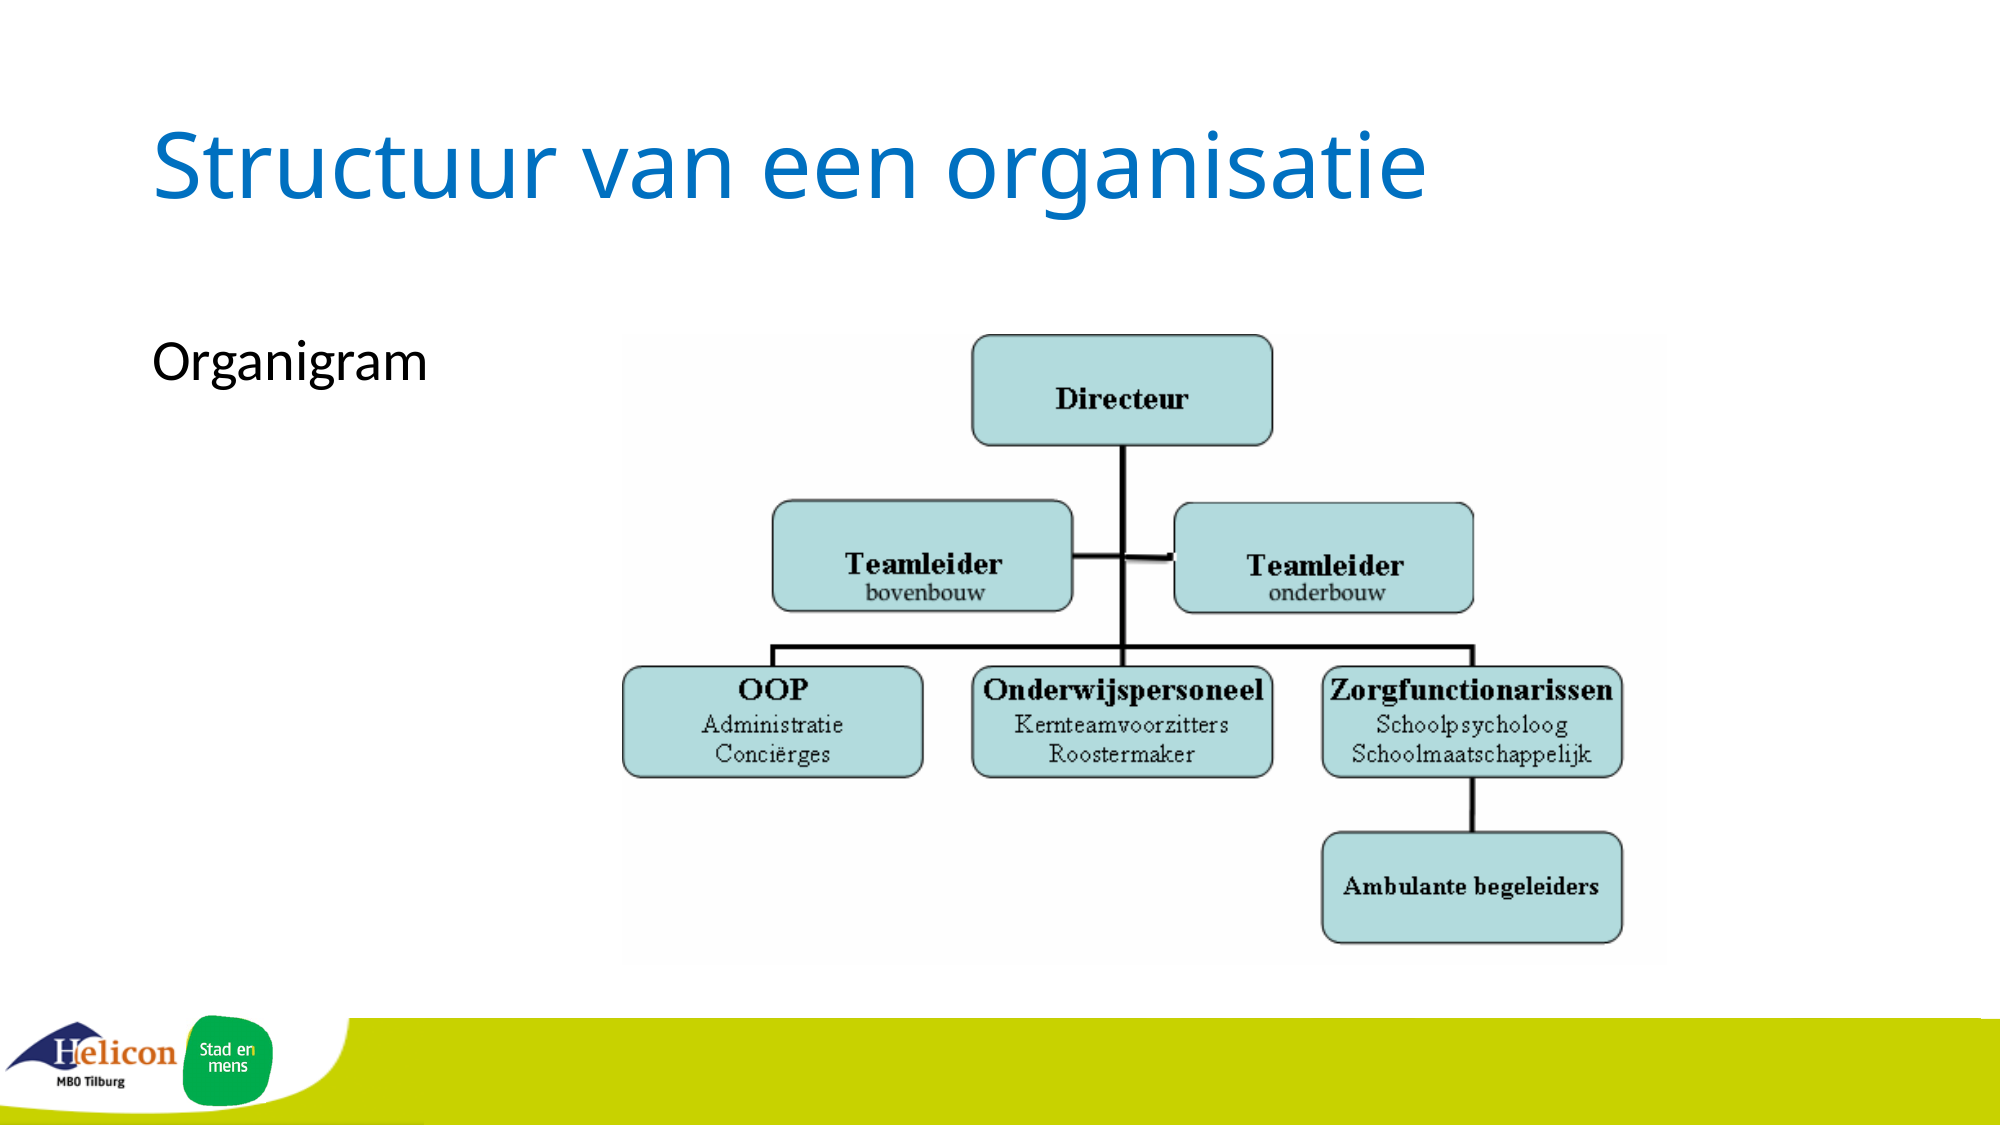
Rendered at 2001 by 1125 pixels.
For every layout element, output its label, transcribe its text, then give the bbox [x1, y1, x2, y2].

picture [621, 334, 1667, 965]
picture [0, 1013, 424, 1125]
list Organigram [137, 322, 1227, 423]
title Structuur van een organisatie [137, 59, 1863, 278]
